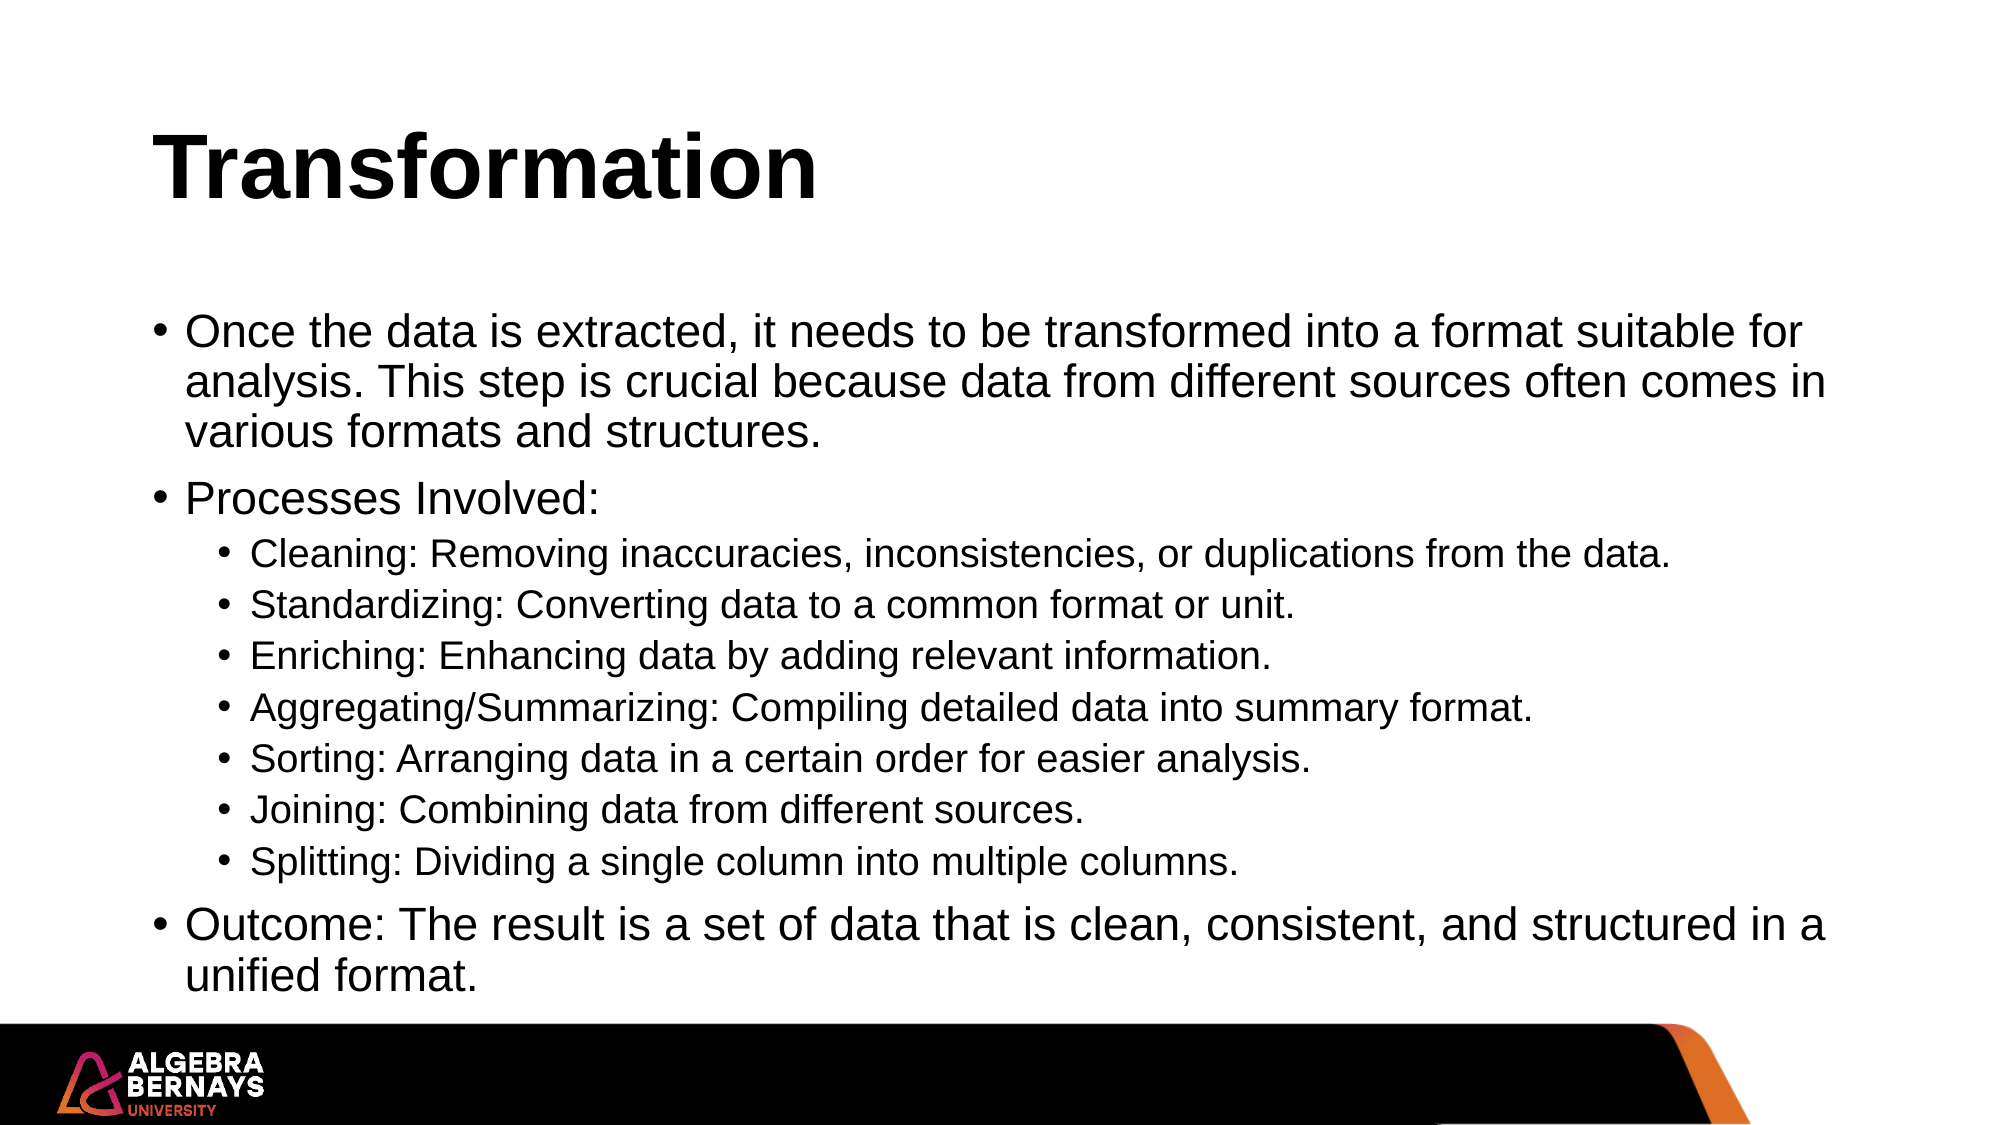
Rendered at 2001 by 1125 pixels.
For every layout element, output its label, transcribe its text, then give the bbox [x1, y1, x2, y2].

title Transformation [137, 59, 1863, 278]
list Once the data is extracted, it needs to be transformed into a format suitable for analysis. This step is crucial because data from different sources often comes in various formats and structures. Processes Involved: Cleaning: Removing inaccuracies, inconsistencies, or duplications from the data. Standardizing: Converting data to a common format or unit. Enriching: Enhancing data by adding relevant information. Aggregating/Summarizing: Compiling detailed data into summary format. Sorting: Arranging data in a certain order for easier analysis. Joining: Combining data from different sources. Splitting: Dividing a single column into multiple columns. Outcome: The result is a set of data that is clean, consistent, and structured in a unified format. [137, 299, 1863, 1014]
picture [0, 1023, 1958, 1125]
